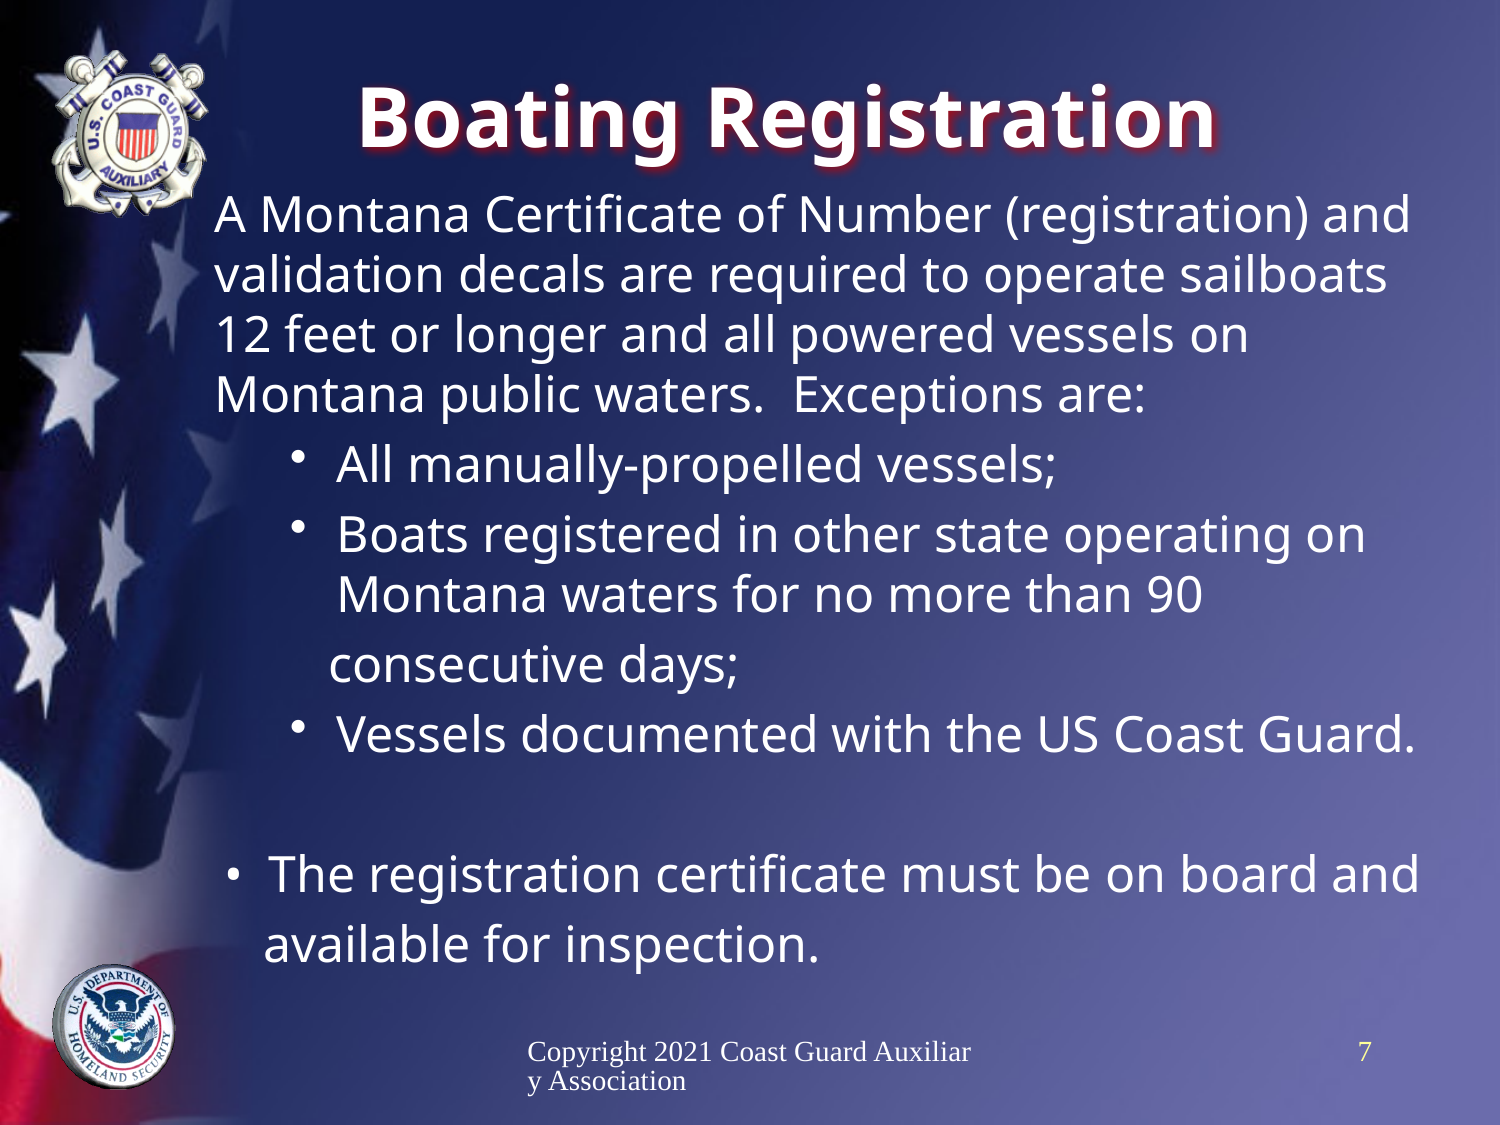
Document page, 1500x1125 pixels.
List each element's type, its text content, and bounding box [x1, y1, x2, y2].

text_box A Montana Certificate of Number (registration) and validation decals are required to operate sailboats 12 feet or longer and all powered vessels on Montana public waters. Exceptions are: All manually-propelled vessels; Boats registered in other state operating on Montana waters for no more than 90 consecutive days; Vessels documented with the US Coast Guard. • The registration certificate must be on board and available for inspection. [199, 174, 1463, 980]
title Boating Registration [150, 20, 1425, 208]
picture [0, 0, 1500, 1125]
footer Copyright 2021 Coast Guard Auxiliary Association [512, 1025, 988, 1100]
slide_number 7 [1074, 1025, 1388, 1100]
